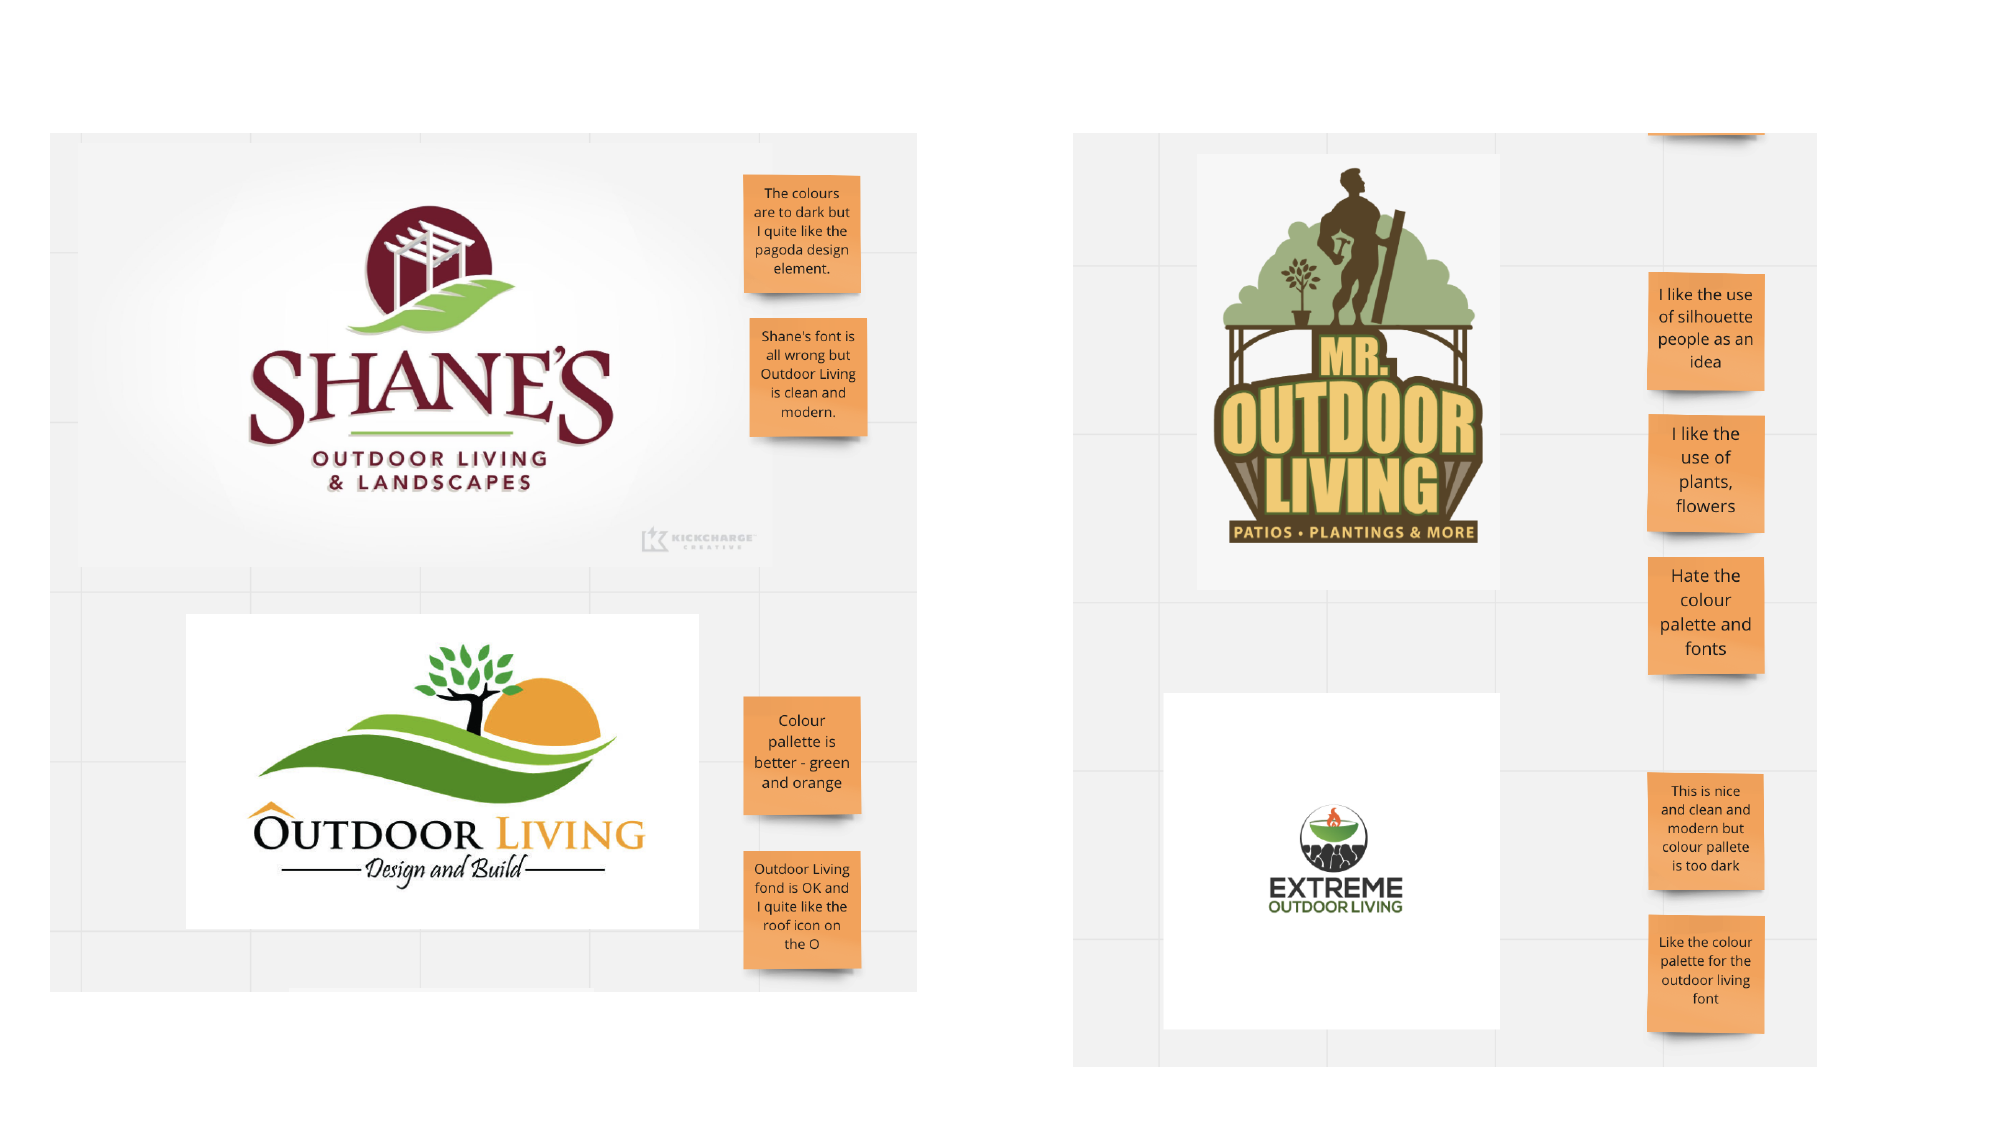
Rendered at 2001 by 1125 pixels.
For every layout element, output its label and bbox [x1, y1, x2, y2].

picture [50, 133, 917, 992]
picture [1073, 133, 1817, 1067]
